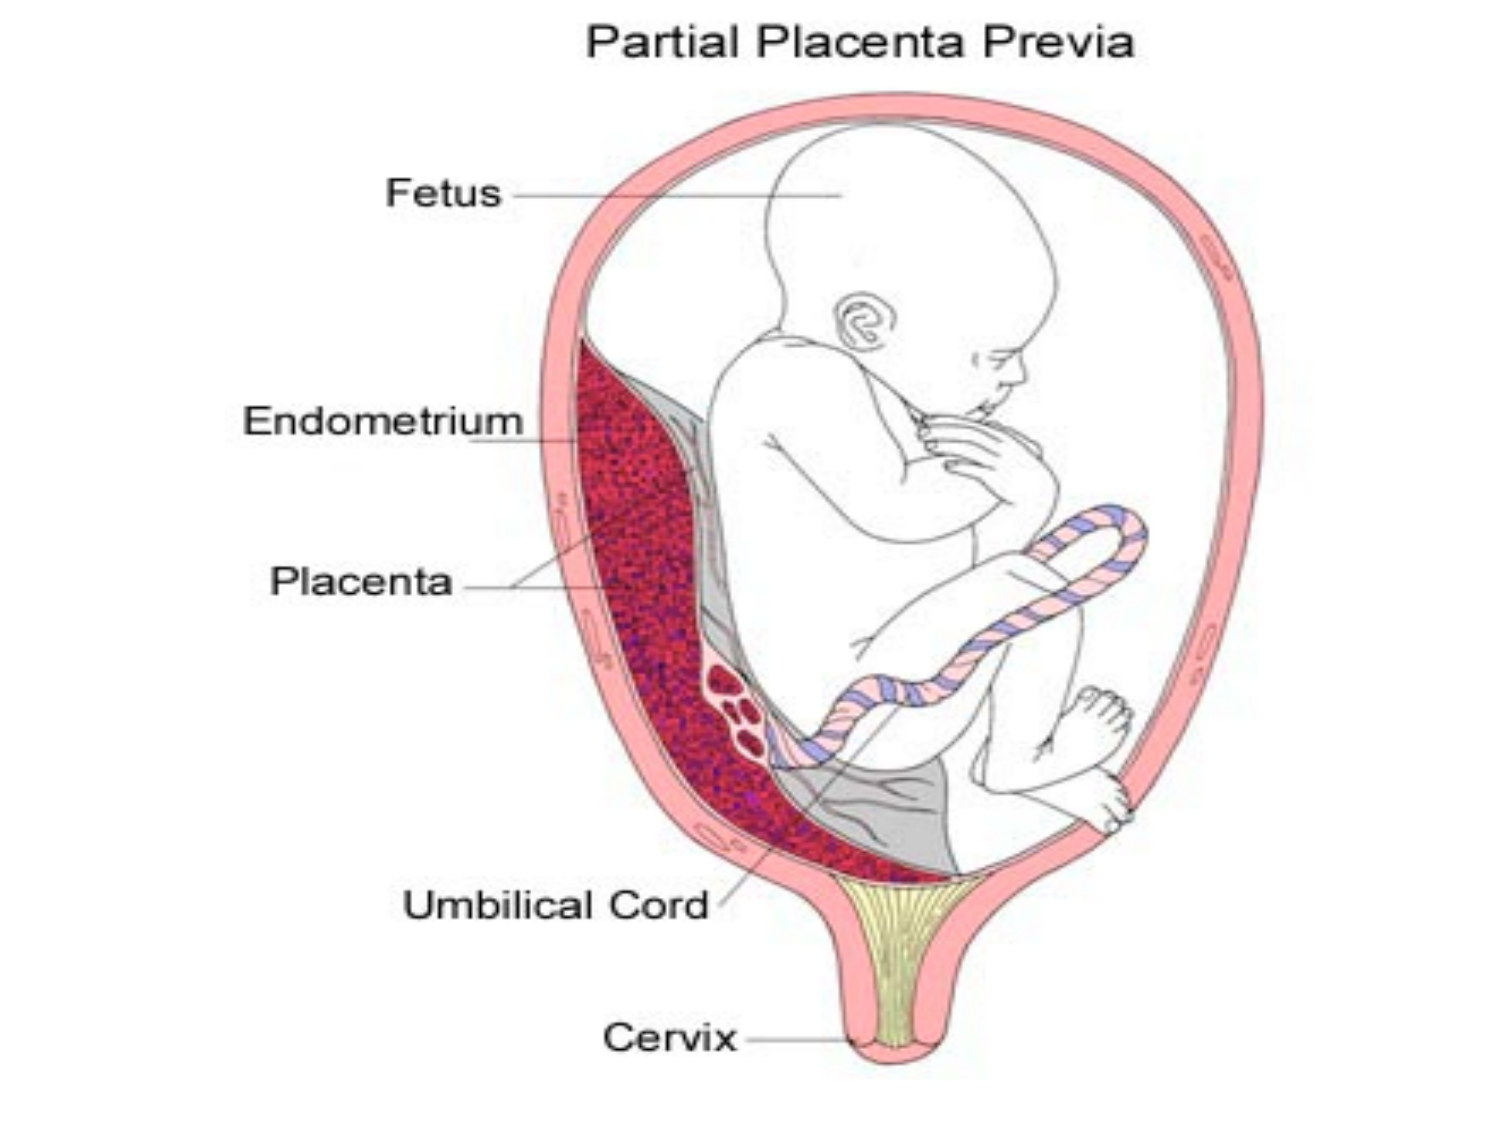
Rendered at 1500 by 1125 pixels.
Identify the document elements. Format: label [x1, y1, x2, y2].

text_box [224, 0, 1313, 1125]
